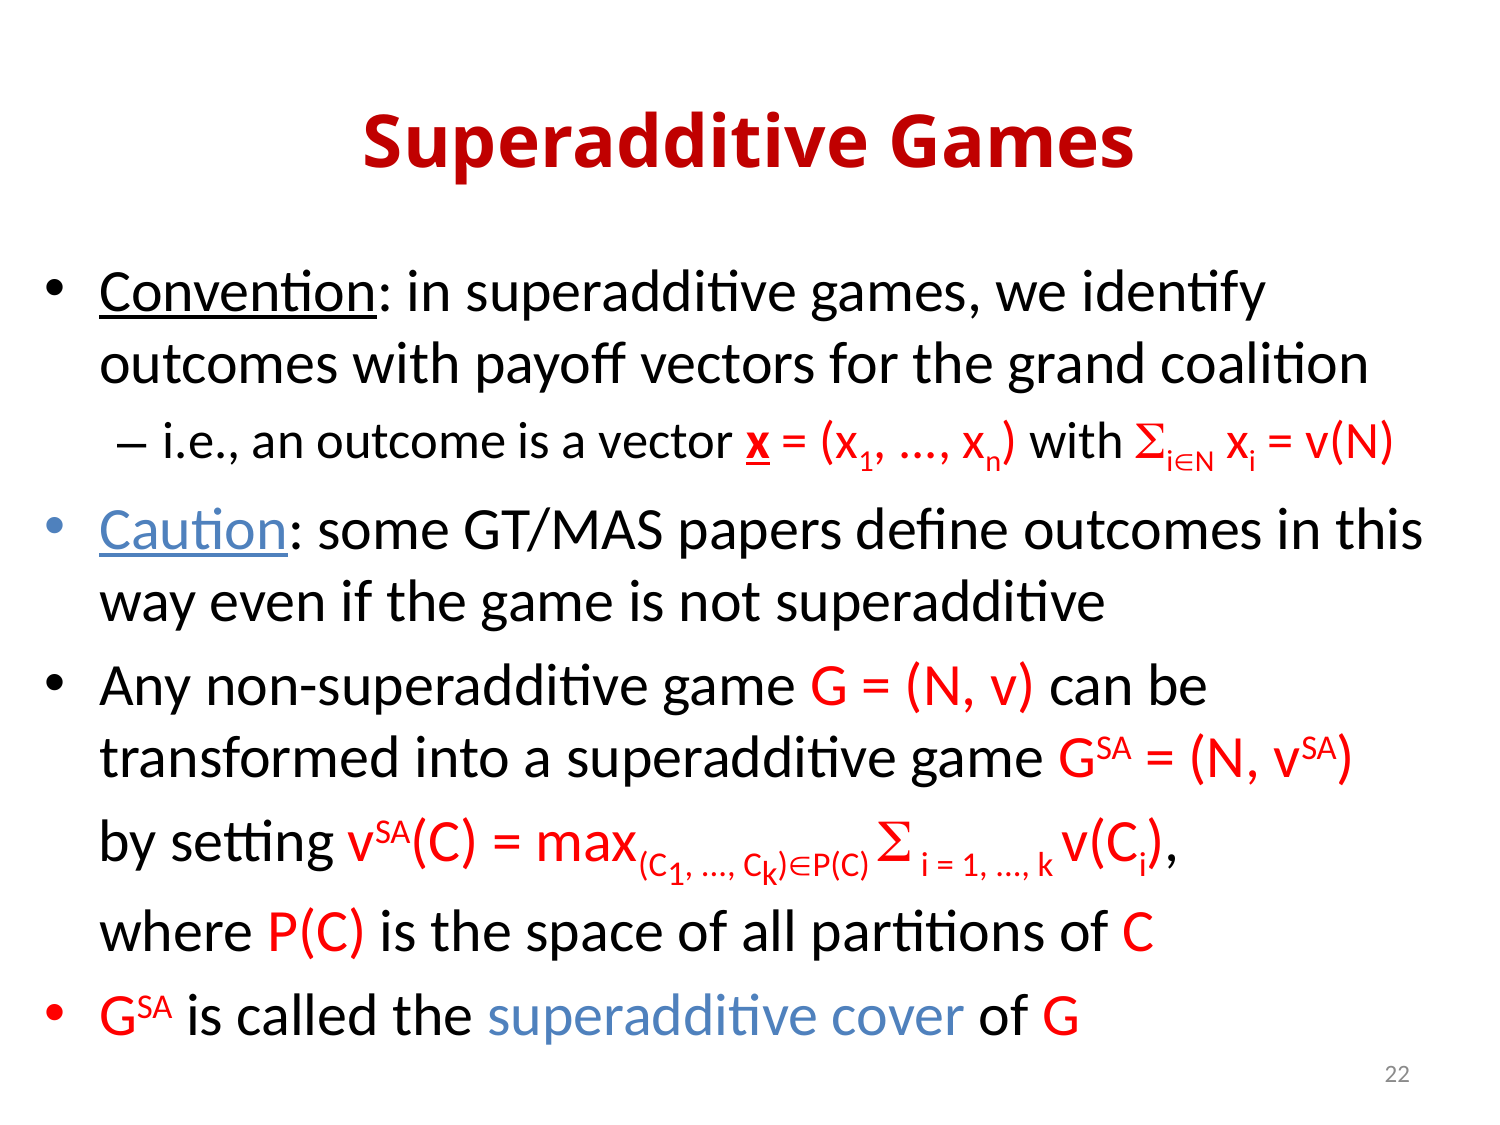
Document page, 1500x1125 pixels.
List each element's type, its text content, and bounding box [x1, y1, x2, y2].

title Superadditive Games [75, 45, 1425, 233]
slide_number 22 [1074, 1042, 1425, 1103]
list Convention: in superadditive games, we identify outcomes with payoff vectors for the grand coalition i.e., an outcome is a vector x = (x1, ..., xn) with SiN xi = v(N) Caution: some GT/MAS papers define outcomes in this way even if the game is not superadditive Any non-superadditive game G = (N, v) can be transformed into a superadditive game GSA = (N, vSA) by setting vSA(C) = max(C1, ..., Ck)P(C) S i = 1, ..., k v(Ci), where P(C) is the space of all partitions of C GSA is called the superadditive cover of G [29, 243, 1471, 1071]
